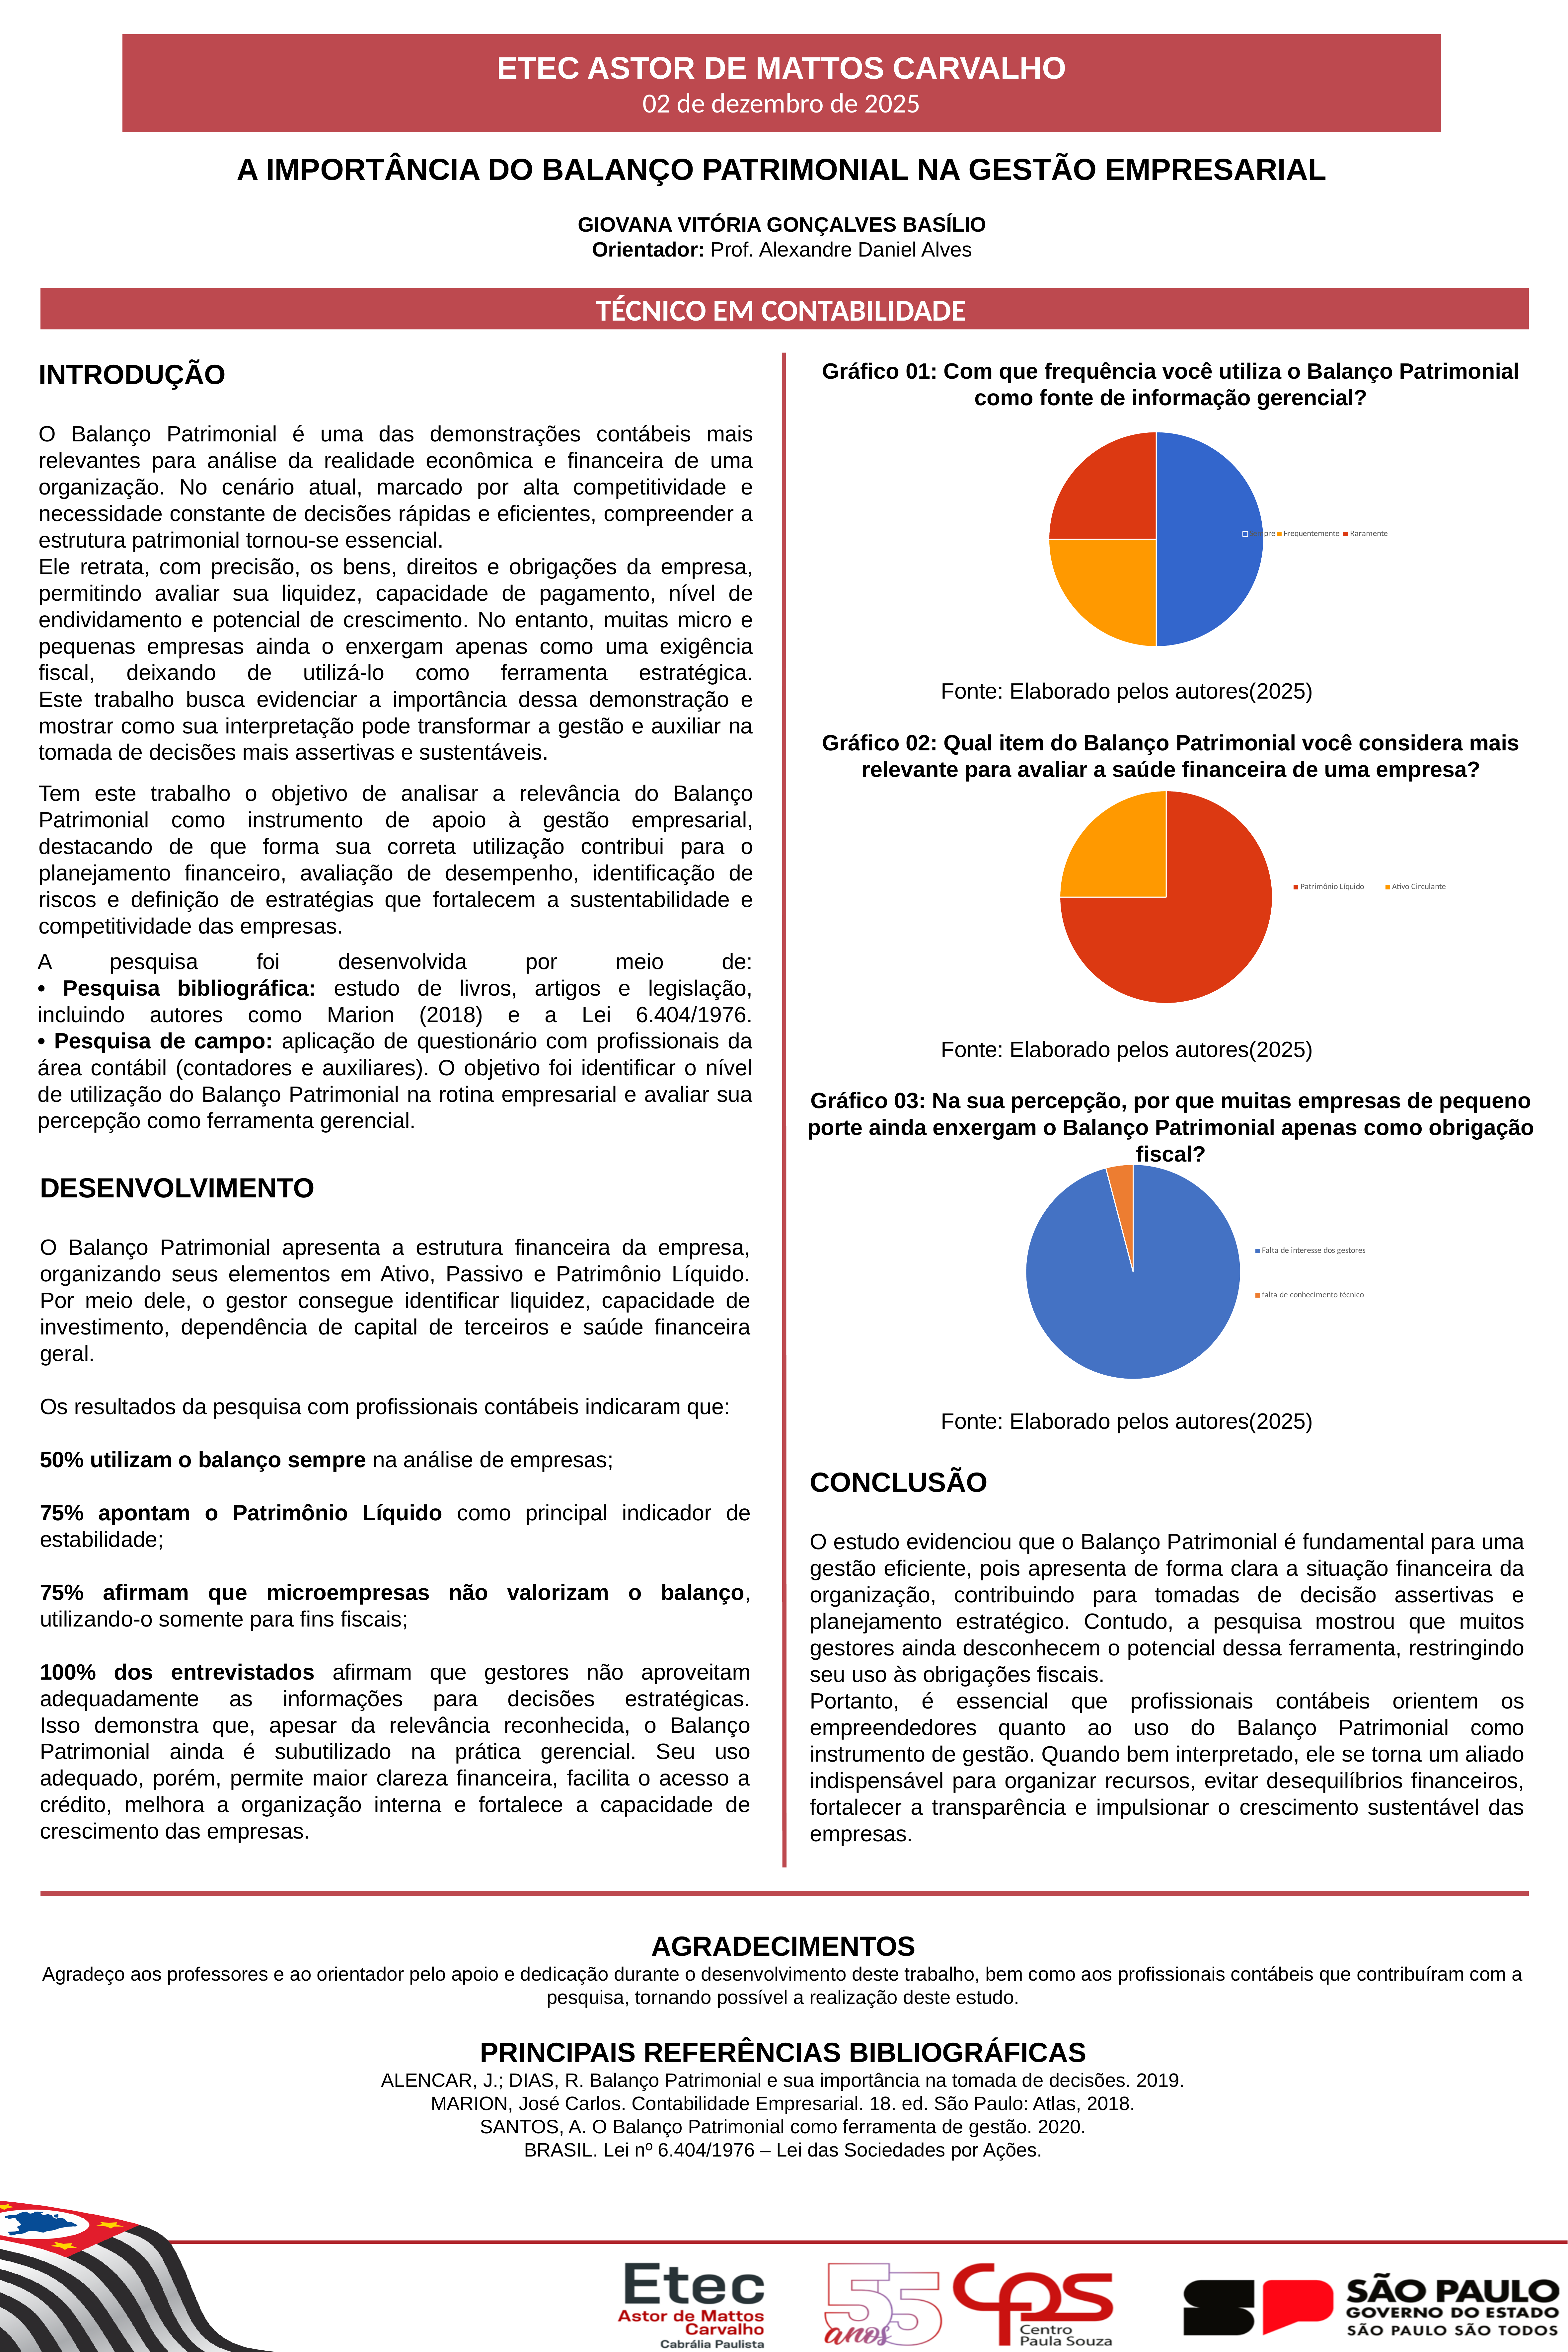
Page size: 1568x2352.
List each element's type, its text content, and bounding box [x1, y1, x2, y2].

text_box Tem este trabalho o objetivo de analisar a relevância do Balanço Patrimonial como instrumento de apoio à gestão empresarial, destacando de que forma sua correta utilização contribui para o planejamento financeiro, avaliação de desempenho, identificação de riscos e definição de estratégias que fortalecem a sustentabilidade e competitividade das empresas. [34, 713, 759, 945]
chart [1017, 1160, 1371, 1384]
text_box A pesquisa foi desenvolvida por meio de: • Pesquisa bibliográfica: estudo de livros, artigos e legislação, incluindo autores como Marion (2018) e a Lei 6.404/1976. • Pesquisa de campo: aplicação de questionário com profissionais da área contábil (contadores e auxiliares). O objetivo foi identificar o nível de utilização do Balanço Patrimonial na rotina empresarial e avaliar sua percepção como ferramenta gerencial. [33, 881, 758, 1142]
text_box Fonte: Elaborado pelos autores(2025) [936, 1404, 1371, 1437]
chart [997, 427, 1390, 651]
text_box DESENVOLVIMENTO O Balanço Patrimonial apresenta a estrutura financeira da empresa, organizando seus elementos em Ativo, Passivo e Patrimônio Líquido. Por meio dele, o gestor consegue identificar liquidez, capacidade de investimento, dependência de capital de terceiros e saúde financeira geral. Os resultados da pesquisa com profissionais contábeis indicaram que: 50% utilizam o balanço sempre na análise de empresas; 75% apontam o Patrimônio Líquido como principal indicador de estabilidade; 75% afirmam que microempresas não valorizam o balanço, utilizando-o somente para fins fiscais; 100% dos entrevistados afirmam que gestores não aproveitam adequadamente as informações para decisões estratégicas. Isso demonstra que, apesar da relevância reconhecida, o Balanço Patrimonial ainda é subutilizado na prática gerencial. Seu uso adequado, porém, permite maior clareza financeira, facilita o acesso a crédito, melhora a organização interna e fortalece a capacidade de crescimento das empresas. [35, 1167, 756, 1734]
text_box Gráfico 02: Qual item do Balanço Patrimonial você considera mais relevante para avaliar a saúde financeira de uma empresa? [794, 726, 1549, 783]
text_box ETEC ASTOR DE MATTOS CARVALHO 02 de dezembro de 2025 [122, 34, 1441, 132]
text_box Fonte: Elaborado pelos autores(2025) [936, 674, 1371, 706]
chart [936, 781, 1477, 1014]
text_box Gráfico 01: Com que frequência você utiliza o Balanço Patrimonial como fonte de informação gerencial? [794, 354, 1549, 411]
text_box A IMPORTÂNCIA DO BALANÇO PATRIMONIAL NA GESTÃO EMPRESARIAL Giovana Vitória Gonçalves Basílio Orientador: Prof. Alexandre Daniel Alves [123, 147, 1441, 264]
text_box INTRODUÇÃO O Balanço Patrimonial é uma das demonstrações contábeis mais relevantes para análise da realidade econômica e financeira de uma organização. No cenário atual, marcado por alta competitividade e necessidade constante de decisões rápidas e eficientes, compreender a estrutura patrimonial tornou-se essencial. Ele retrata, com precisão, os bens, direitos e obrigações da empresa, permitindo avaliar sua liquidez, capacidade de pagamento, nível de endividamento e potencial de crescimento. No entanto, muitas micro e pequenas empresas ainda o enxergam apenas como uma exigência fiscal, deixando de utilizá-lo como ferramenta estratégica. Este trabalho busca evidenciar a importância dessa demonstração e mostrar como sua interpretação pode transformar a gestão e auxiliar na tomada de decisões mais assertivas e sustentáveis. [34, 354, 759, 713]
text_box Gráfico 03: Na sua percepção, por que muitas empresas de pequeno porte ainda enxergam o Balanço Patrimonial apenas como obrigação fiscal? [794, 1084, 1549, 1141]
text_box Fonte: Elaborado pelos autores(2025) [936, 1032, 1371, 1065]
text_box AGRADECIMENTOS Agradeço aos professores e ao orientador pelo apoio e dedicação durante o desenvolvimento deste trabalho, bem como aos profissionais contábeis que contribuíram com a pesquisa, tornando possível a realização deste estudo. PRINCIPAIS REFERÊNCIAS BIBLIOGRÁFICAS ALENCAR, J.; DIAS, R. Balanço Patrimonial e sua importância na tomada de decisões. 2019. MARION, José Carlos. Contabilidade Empresarial. 18. ed. São Paulo: Atlas, 2018. SANTOS, A. O Balanço Patrimonial como ferramenta de gestão. 2020. BRASIL. Lei nº 6.404/1976 – Lei das Sociedades por Ações. [37, 1926, 1530, 2200]
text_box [0, 2200, 1568, 2352]
text_box TÉCNICO EM CONTABILIDADE [40, 288, 1529, 330]
text_box CONCLUSÃO O estudo evidenciou que o Balanço Patrimonial é fundamental para uma gestão eficiente, pois apresenta de forma clara a situação financeira da organização, contribuindo para tomadas de decisão assertivas e planejamento estratégico. Contudo, a pesquisa mostrou que muitos gestores ainda desconhecem o potencial dessa ferramenta, restringindo seu uso às obrigações fiscais. Portanto, é essencial que profissionais contábeis orientem os empreendedores quanto ao uso do Balanço Patrimonial como instrumento de gestão. Quando bem interpretado, ele se torna um aliado indispensável para organizar recursos, evitar desequilíbrios financeiros, fortalecer a transparência e impulsionar o crescimento sustentável das empresas. [805, 1462, 1530, 1906]
